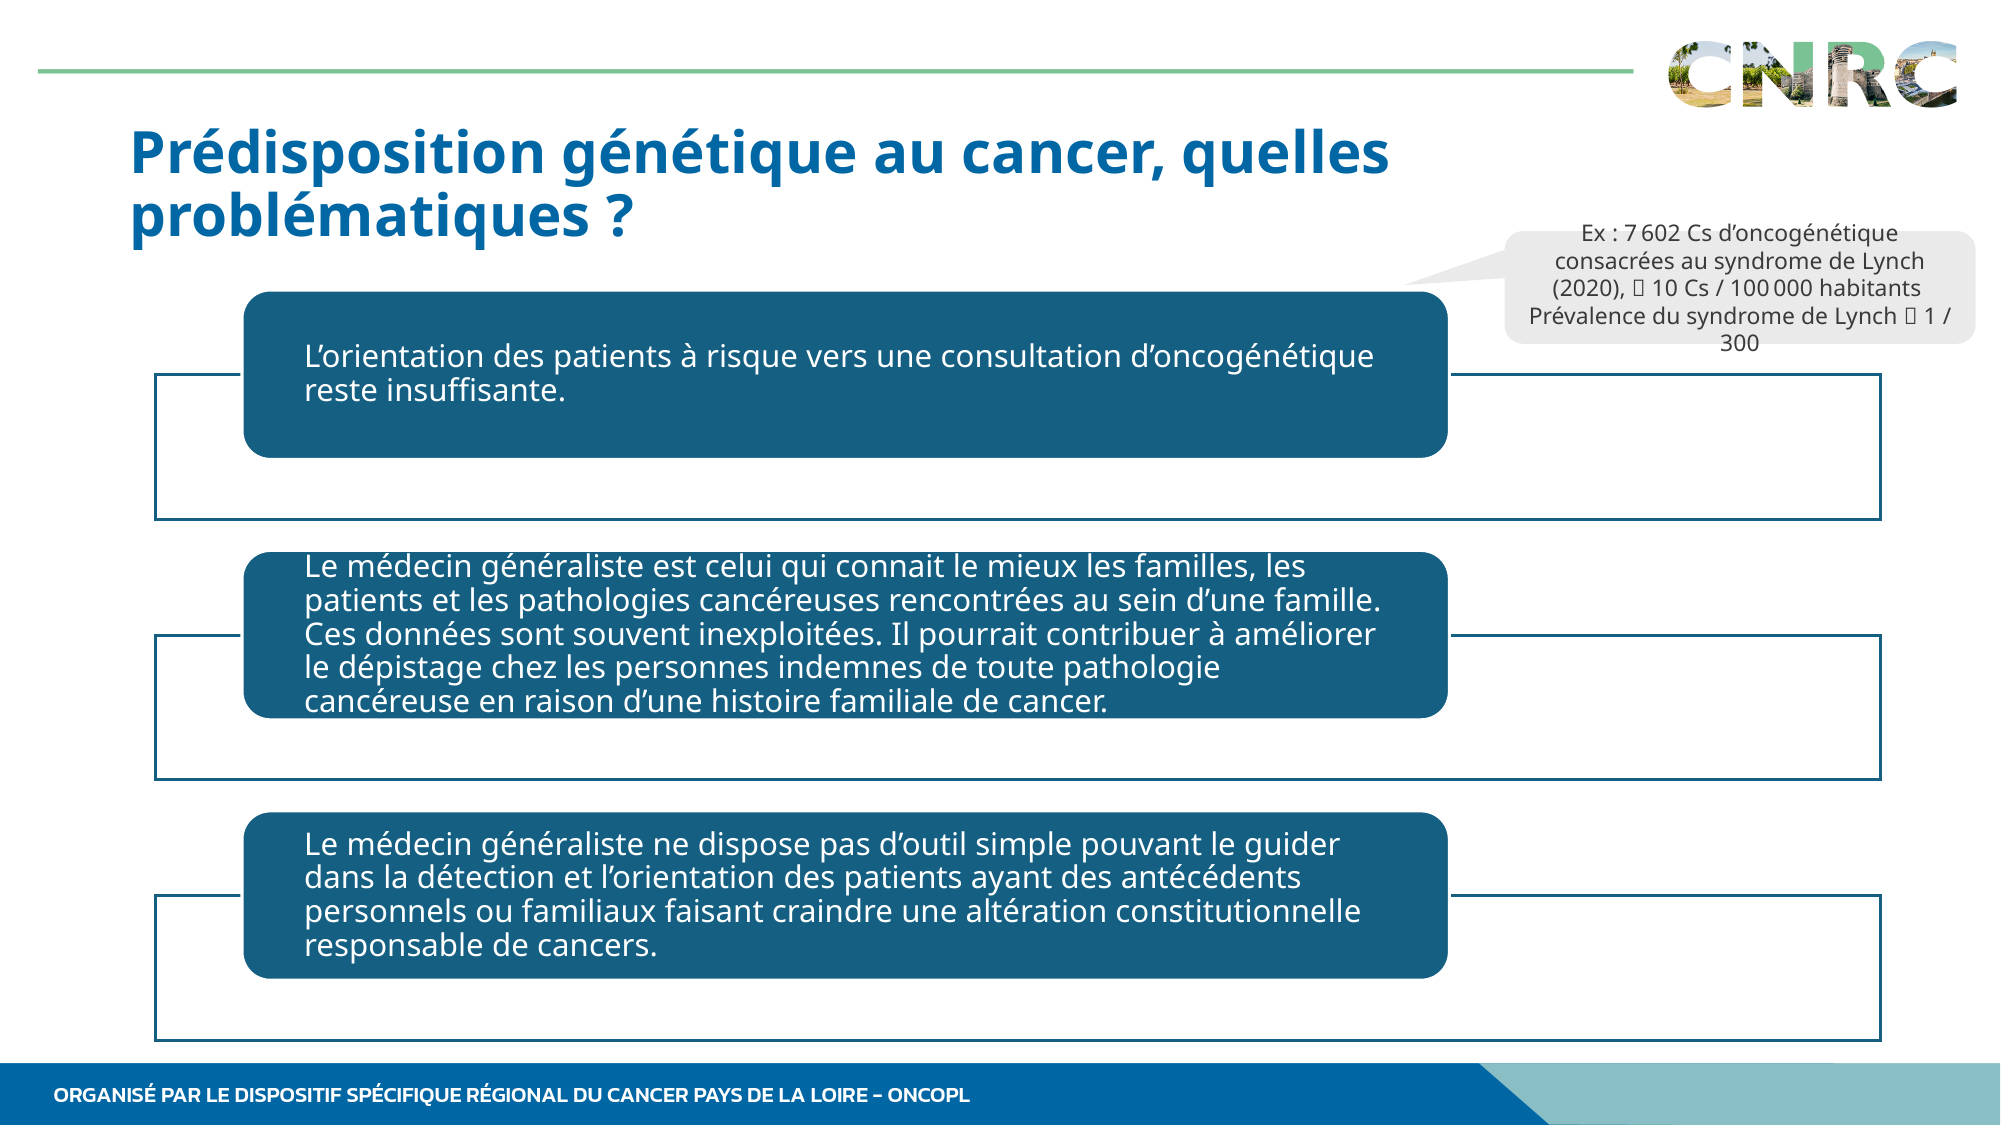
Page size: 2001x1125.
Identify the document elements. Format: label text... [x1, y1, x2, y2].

picture [0, 0, 2001, 1125]
title Prédisposition génétique au cancer, quelles problématiques ? [114, 98, 1840, 274]
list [155, 287, 1882, 1043]
text_box Ex : 7 602 Cs d’oncogénétique consacrées au syndrome de Lynch (2020),  10 Cs / 100 000 habitants Prévalence du syndrome de Lynch  1 / 300 [1403, 229, 1978, 346]
